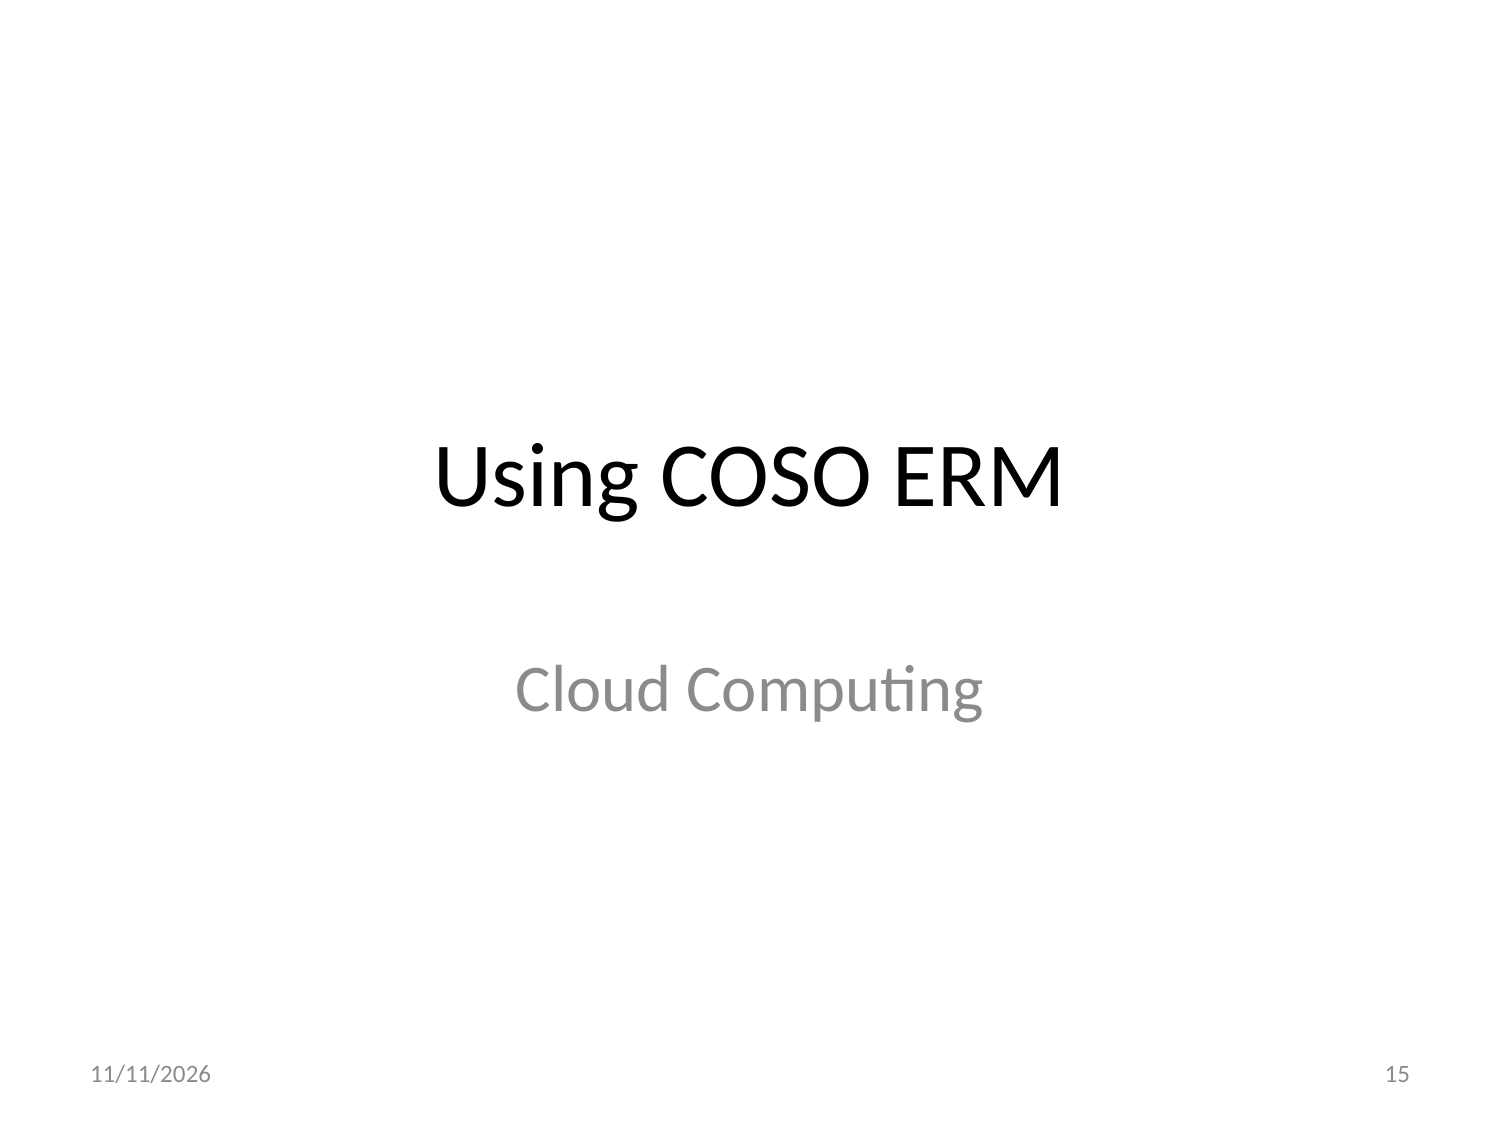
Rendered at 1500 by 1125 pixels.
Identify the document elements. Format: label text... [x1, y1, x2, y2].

slide_number 15 [1074, 1042, 1425, 1103]
subtitle Cloud Computing [225, 637, 1275, 925]
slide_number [75, 1042, 425, 1103]
title Using COSO ERM [112, 349, 1388, 591]
